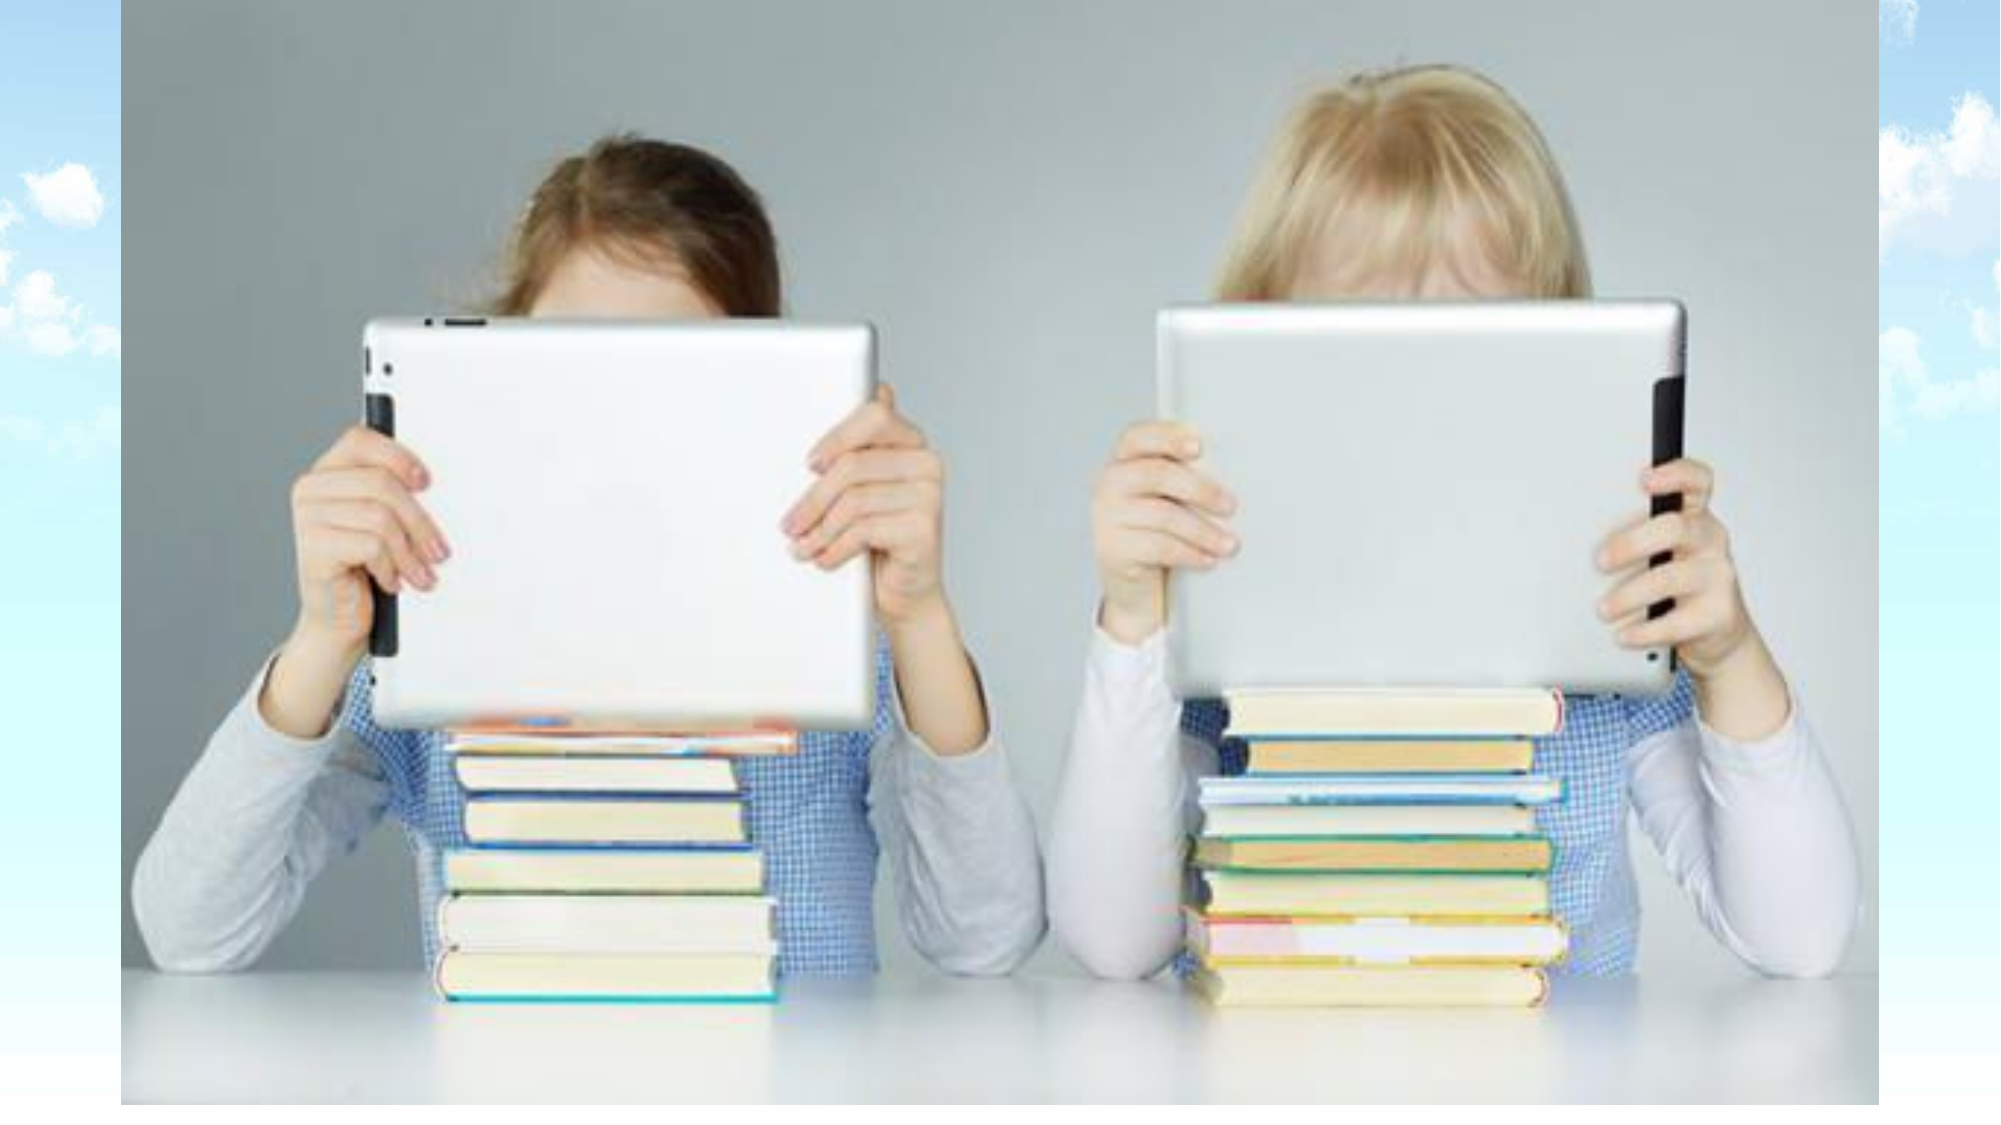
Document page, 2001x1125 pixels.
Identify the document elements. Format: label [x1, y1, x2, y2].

picture [0, 0, 2001, 1125]
list [121, 0, 1879, 1105]
